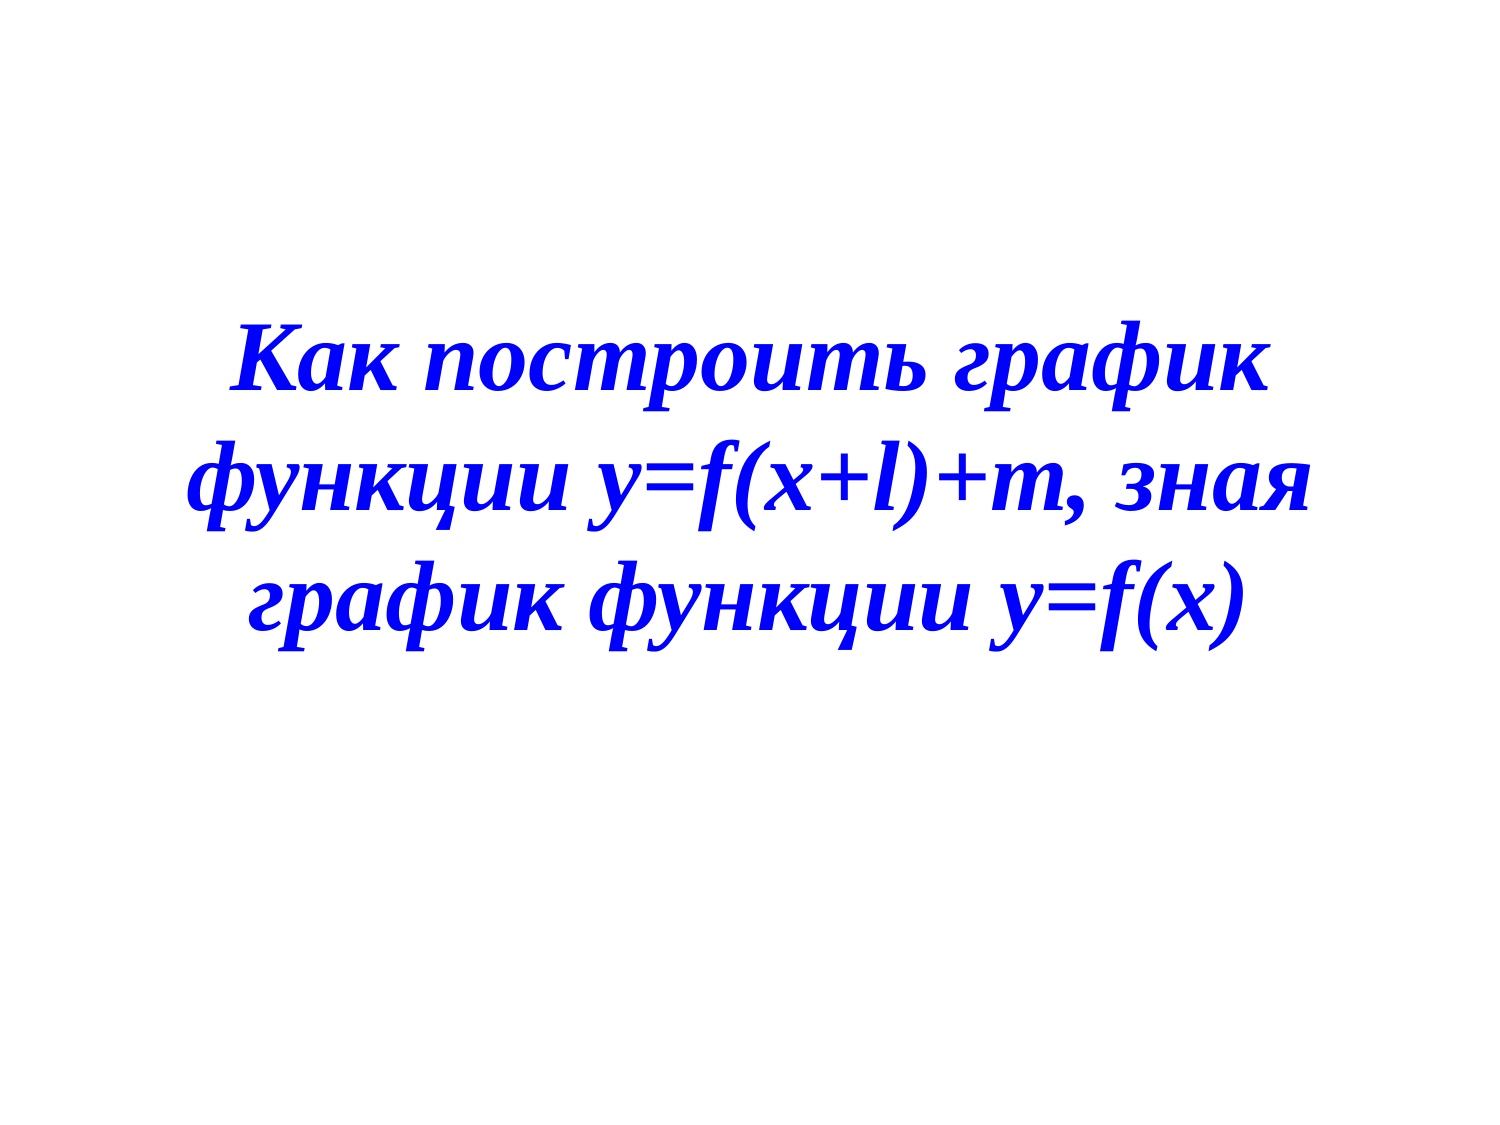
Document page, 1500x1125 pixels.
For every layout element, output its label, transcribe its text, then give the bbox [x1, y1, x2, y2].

title Как построить график функции у=f(x+l)+m, зная график функции у=f(x) [112, 349, 1388, 591]
